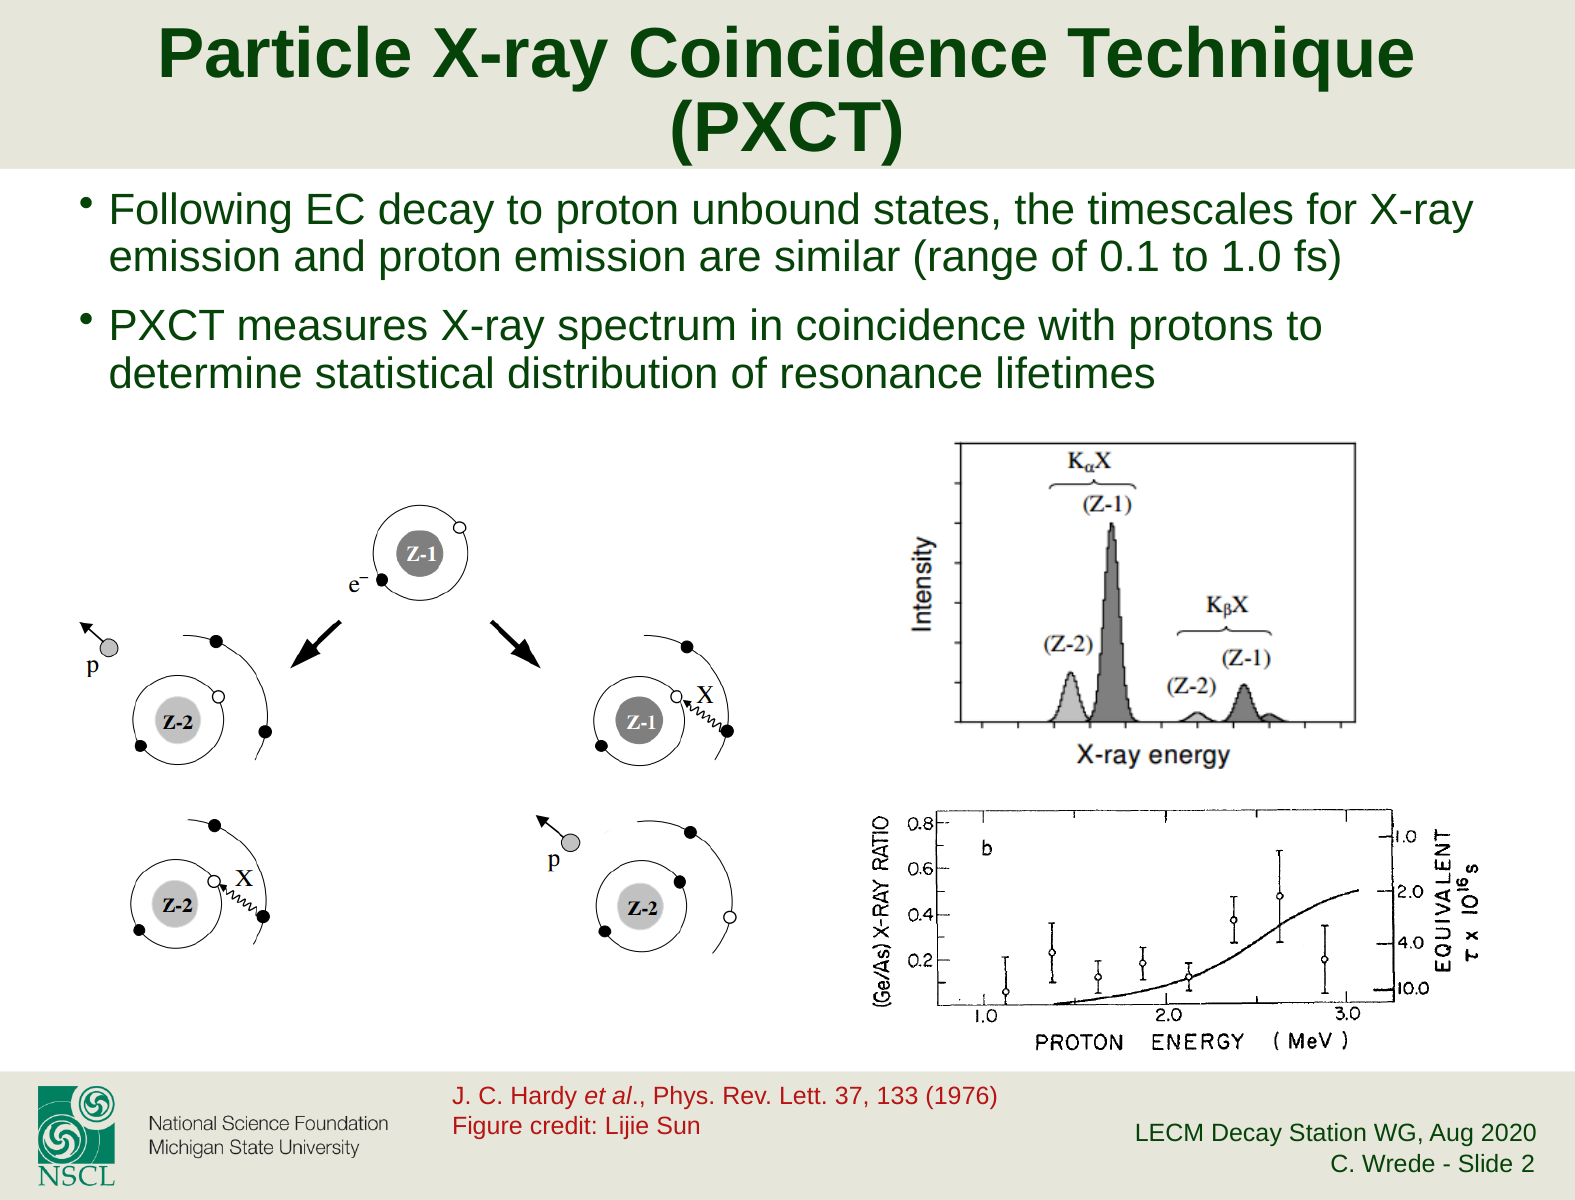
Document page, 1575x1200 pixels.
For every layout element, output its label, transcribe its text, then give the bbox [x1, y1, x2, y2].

picture [0, 0, 1575, 1200]
slide_number C. Wrede - Slide 2 [862, 1149, 1550, 1175]
text_box J. C. Hardy et al., Phys. Rev. Lett. 37, 133 (1976) Figure credit: Lijie Sun [437, 1072, 1050, 1147]
footer LECM Decay Station WG, Aug 2020 [862, 1112, 1553, 1150]
list Following EC decay to proton unbound states, the timescales for X-ray emission and proton emission are similar (range of 0.1 to 1.0 fs) PXCT measures X-ray spectrum in coincidence with protons to determine statistical distribution of resonance lifetimes [78, 186, 1497, 1067]
title Particle X-ray Coincidence Technique (PXCT) [74, 12, 1501, 173]
